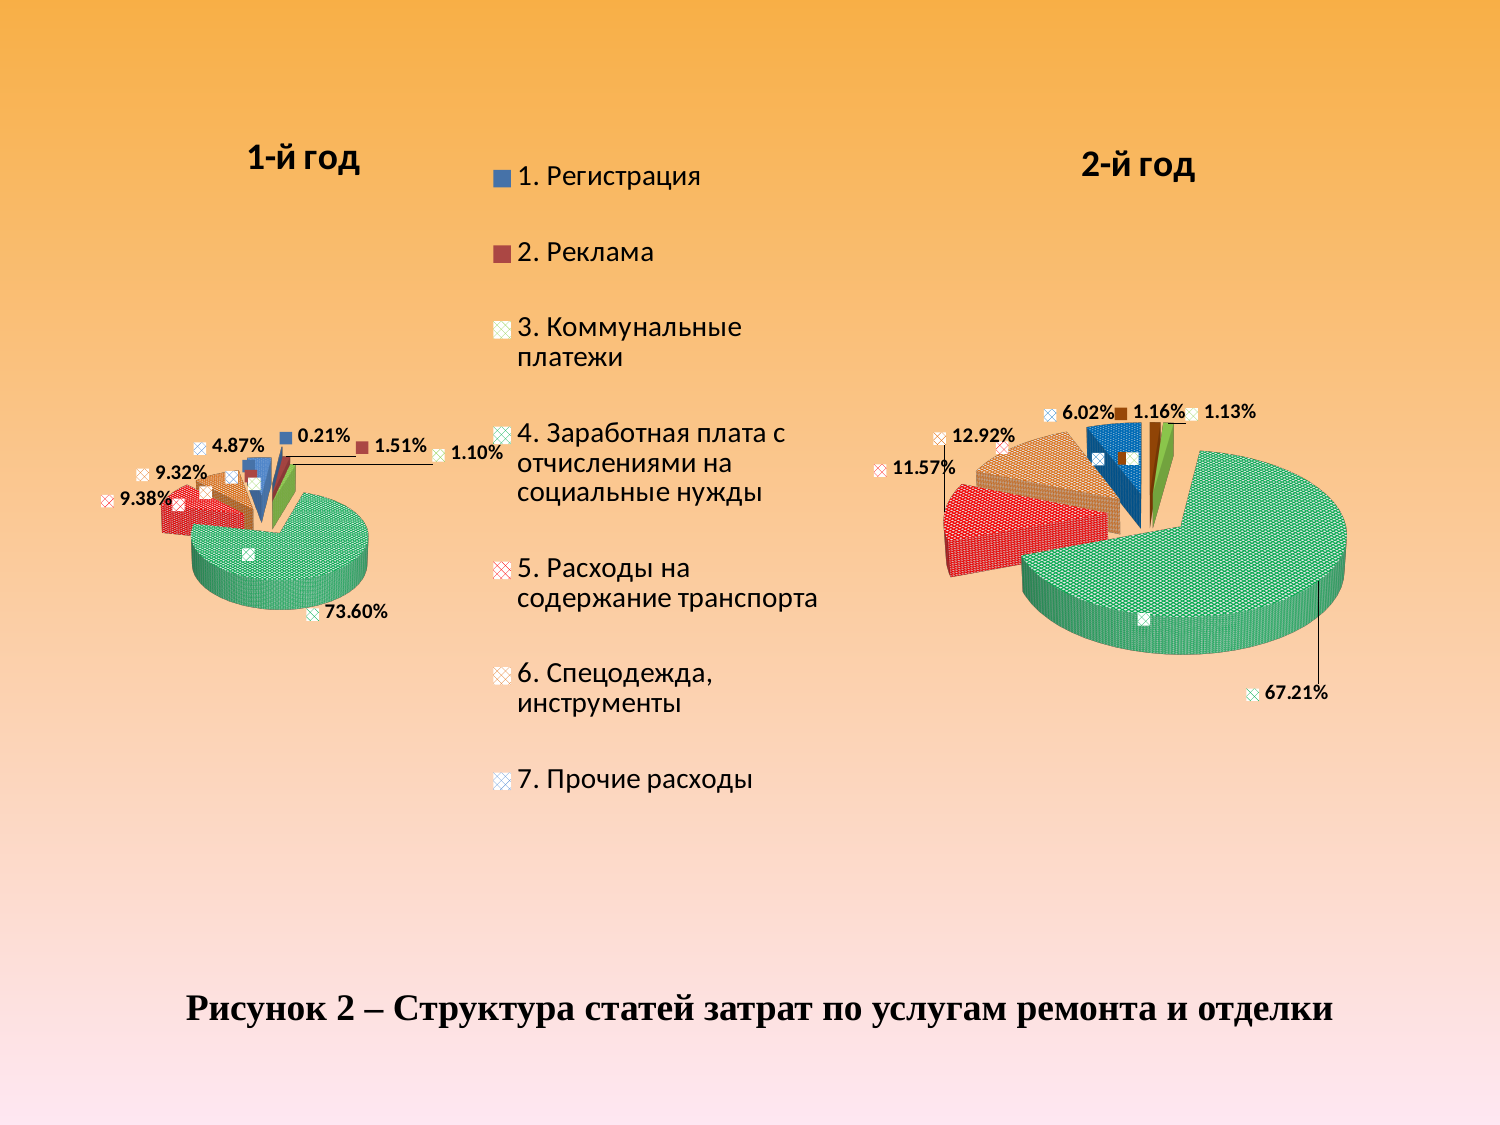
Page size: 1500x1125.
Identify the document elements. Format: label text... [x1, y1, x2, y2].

chart [40, 101, 839, 882]
text_box Рисунок 2 – Структура статей затрат по услугам ремонта и отделки [171, 975, 1388, 1036]
chart [841, 113, 1436, 870]
